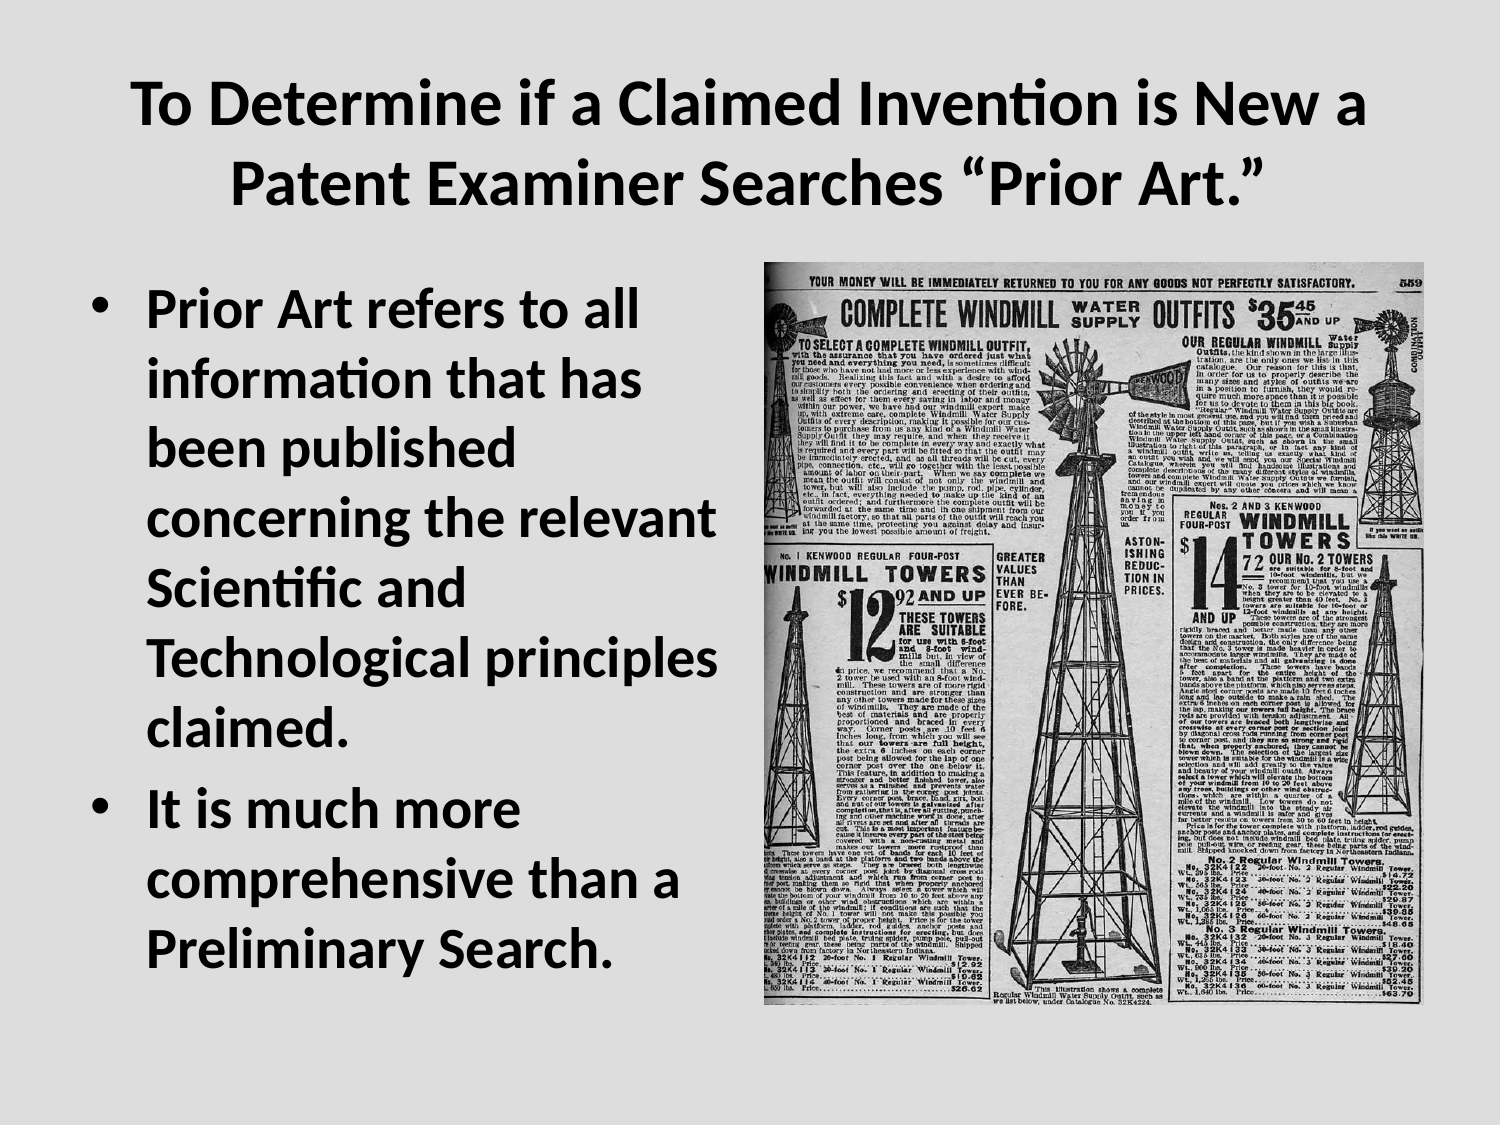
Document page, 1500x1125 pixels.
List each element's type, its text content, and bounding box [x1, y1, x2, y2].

list Prior Art refers to all information that has been published concerning the relevant Scientific and Technological principles claimed. It is much more comprehensive than a Preliminary Search. [75, 262, 738, 1005]
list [764, 262, 1424, 1006]
title To Determine if a Claimed Invention is New a Patent Examiner Searches “Prior Art.” [75, 45, 1425, 233]
